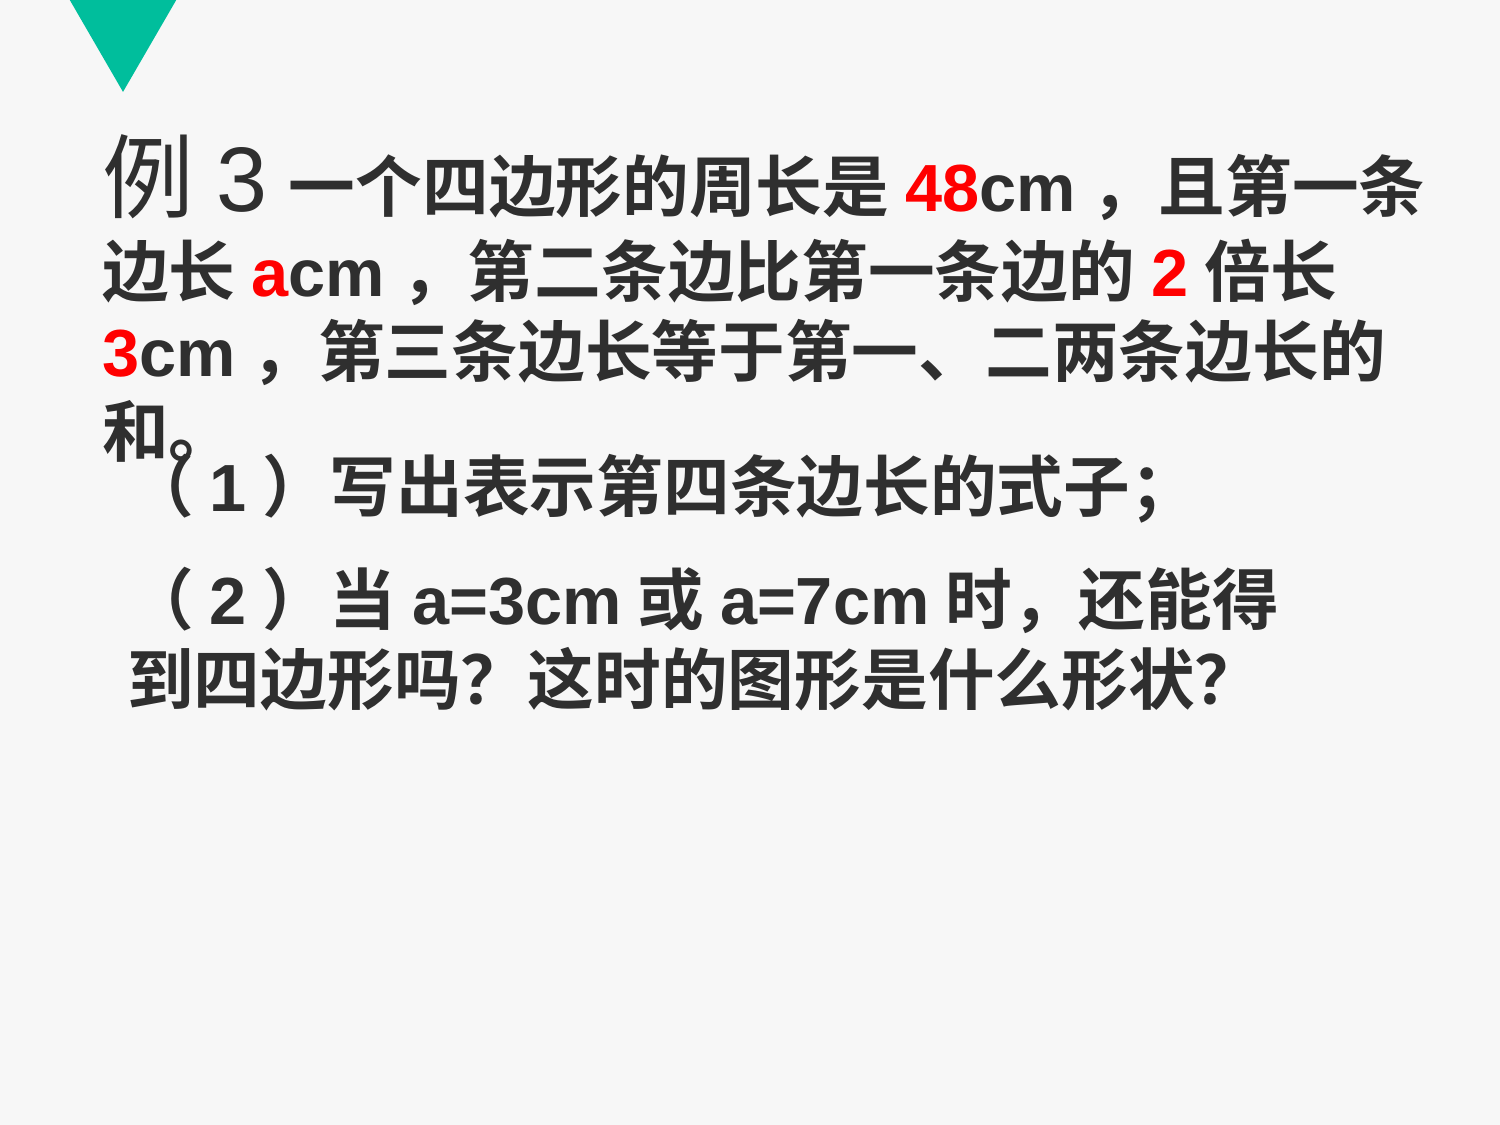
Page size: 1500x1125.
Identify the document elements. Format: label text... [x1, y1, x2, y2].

text_box 例3一个四边形的周长是48cm，且第一条边长acm，第二条边比第一条边的2倍长3cm，第三条边长等于第一、二两条边长的和。 [87, 112, 1463, 477]
text_box （1）写出表示第四条边长的式子； （2）当a=3cm或a=7cm时，还能得到四边形吗？这时的图形是什么形状？ [112, 437, 1325, 726]
